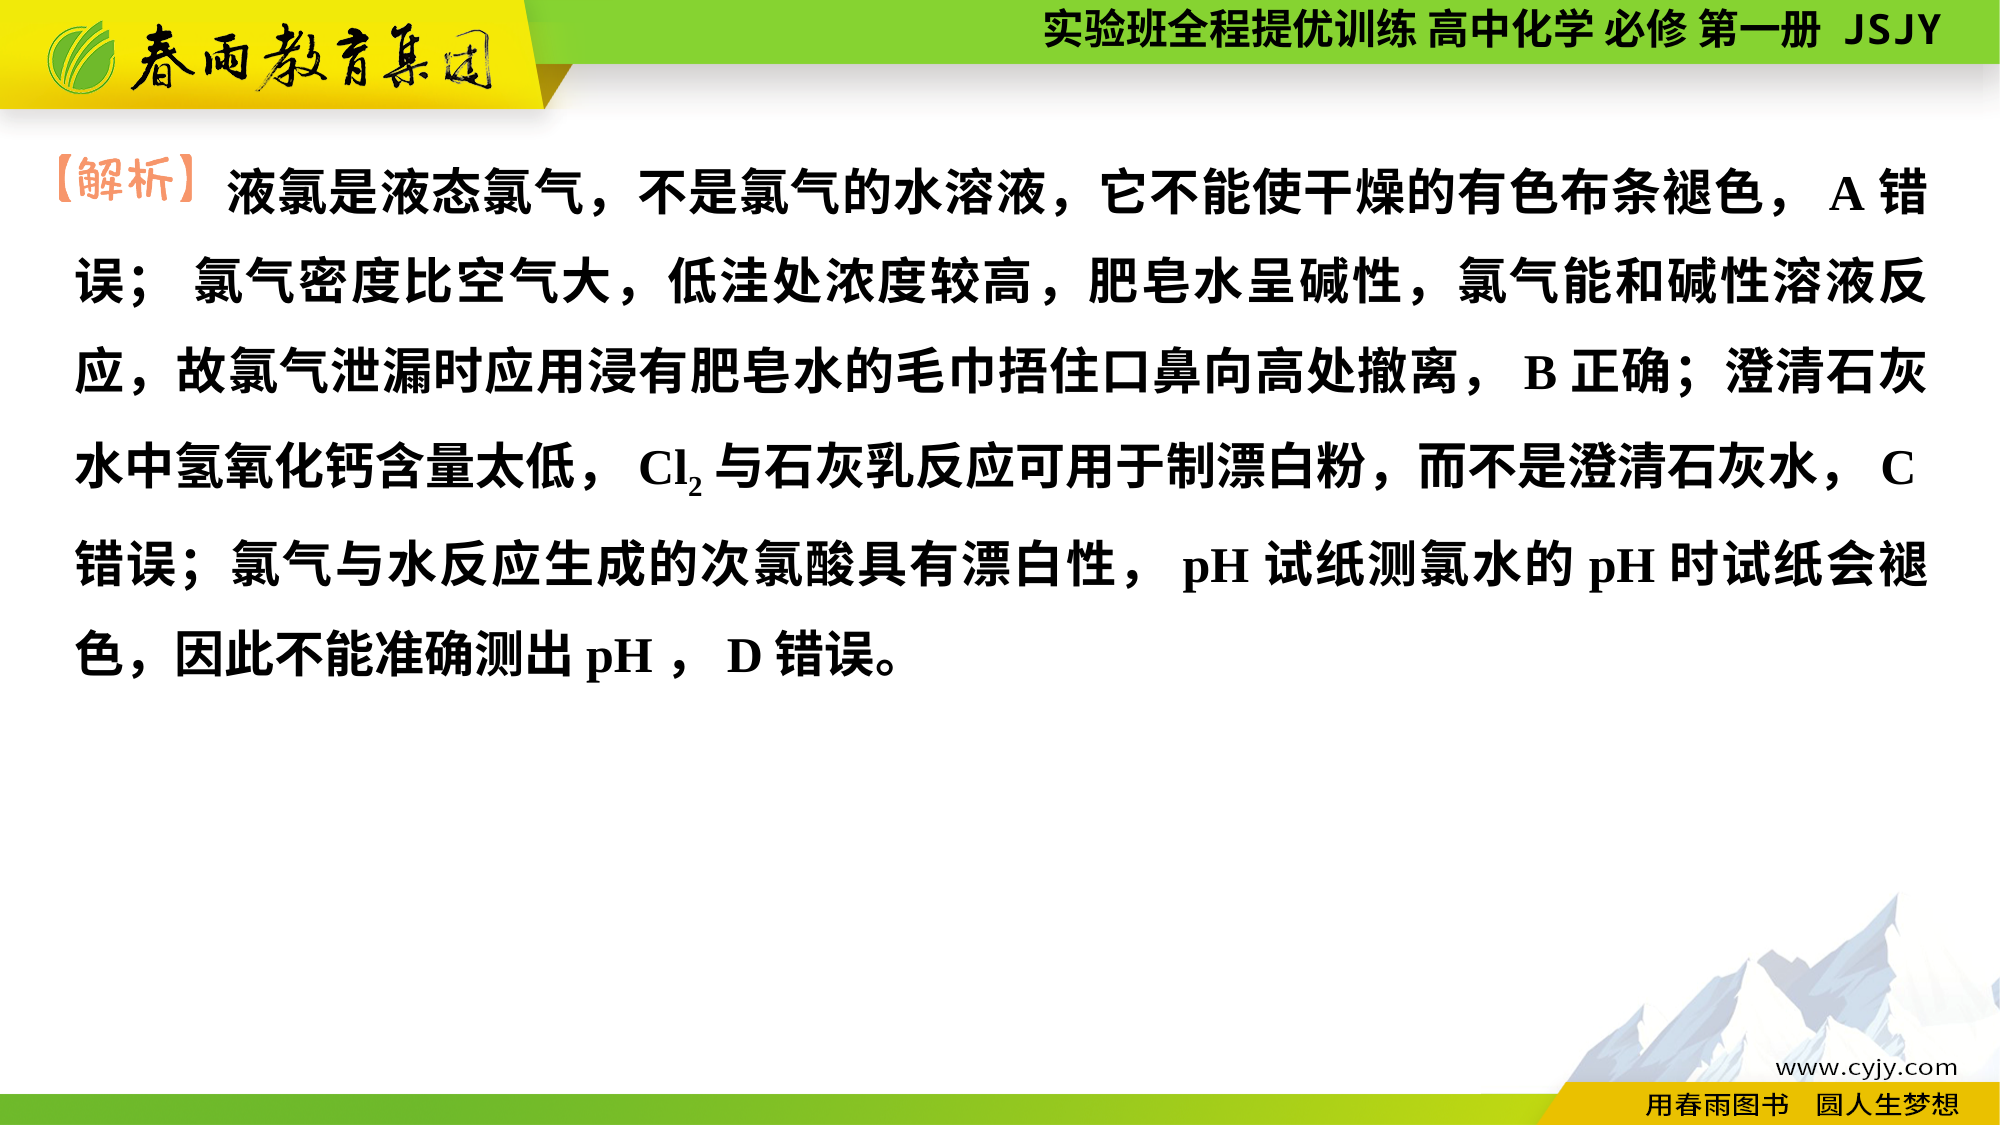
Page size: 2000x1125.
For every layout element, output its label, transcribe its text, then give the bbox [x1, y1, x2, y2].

list 液氯是液态氯气，不是氯气的水溶液，它不能使干燥的有色布条褪色，A错误； 氯气密度比空气大，低洼处浓度较高，肥皂水呈碱性，氯气能和碱性溶液反应，故氯气泄漏时应用浸有肥皂水的毛巾捂住口鼻向高处撤离，B正确；澄清石灰水中氢氧化钙含量太低，Cl2与石灰乳反应可用于制漂白粉，而不是澄清石灰水，C错误；氯气与水反应生成的次氯酸具有漂白性，pH试纸测氯水的pH时试纸会褪色，因此不能准确测出pH，D错误。 [59, 122, 1944, 672]
picture [0, 0, 2000, 1125]
